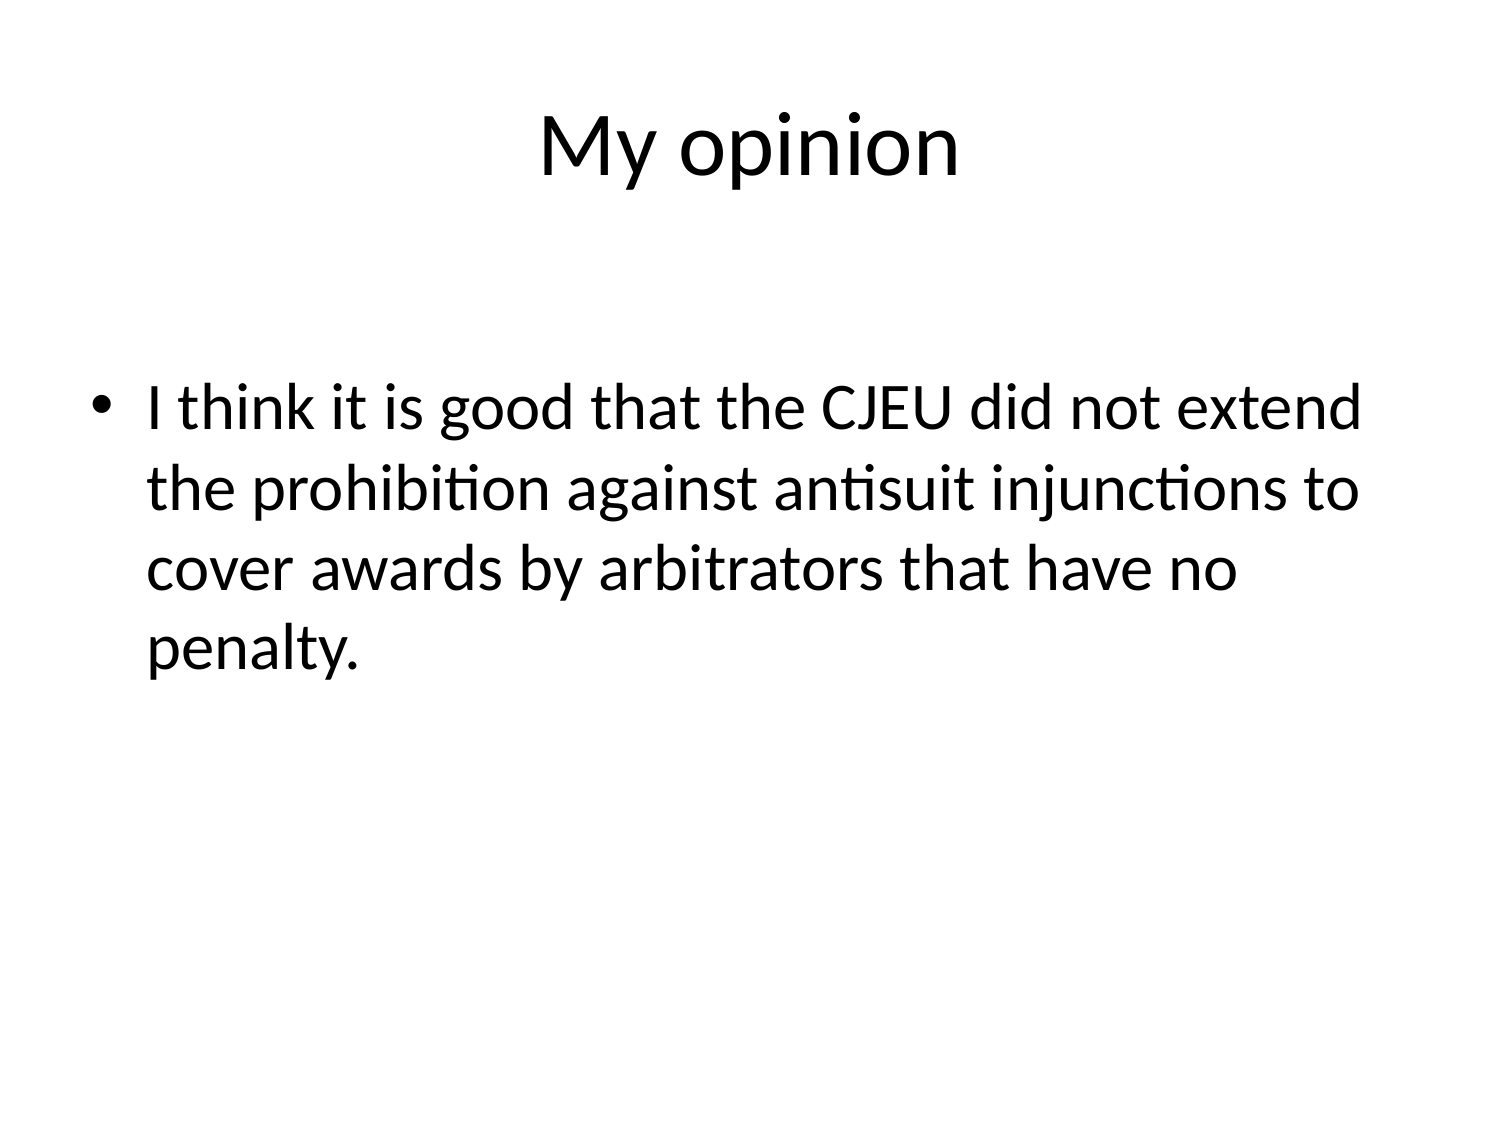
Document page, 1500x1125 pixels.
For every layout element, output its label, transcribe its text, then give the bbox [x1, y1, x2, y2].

title My opinion [75, 45, 1425, 233]
list I think it is good that the CJEU did not extend the prohibition against antisuit injunctions to cover awards by arbitrators that have no penalty. [75, 262, 1425, 1005]
